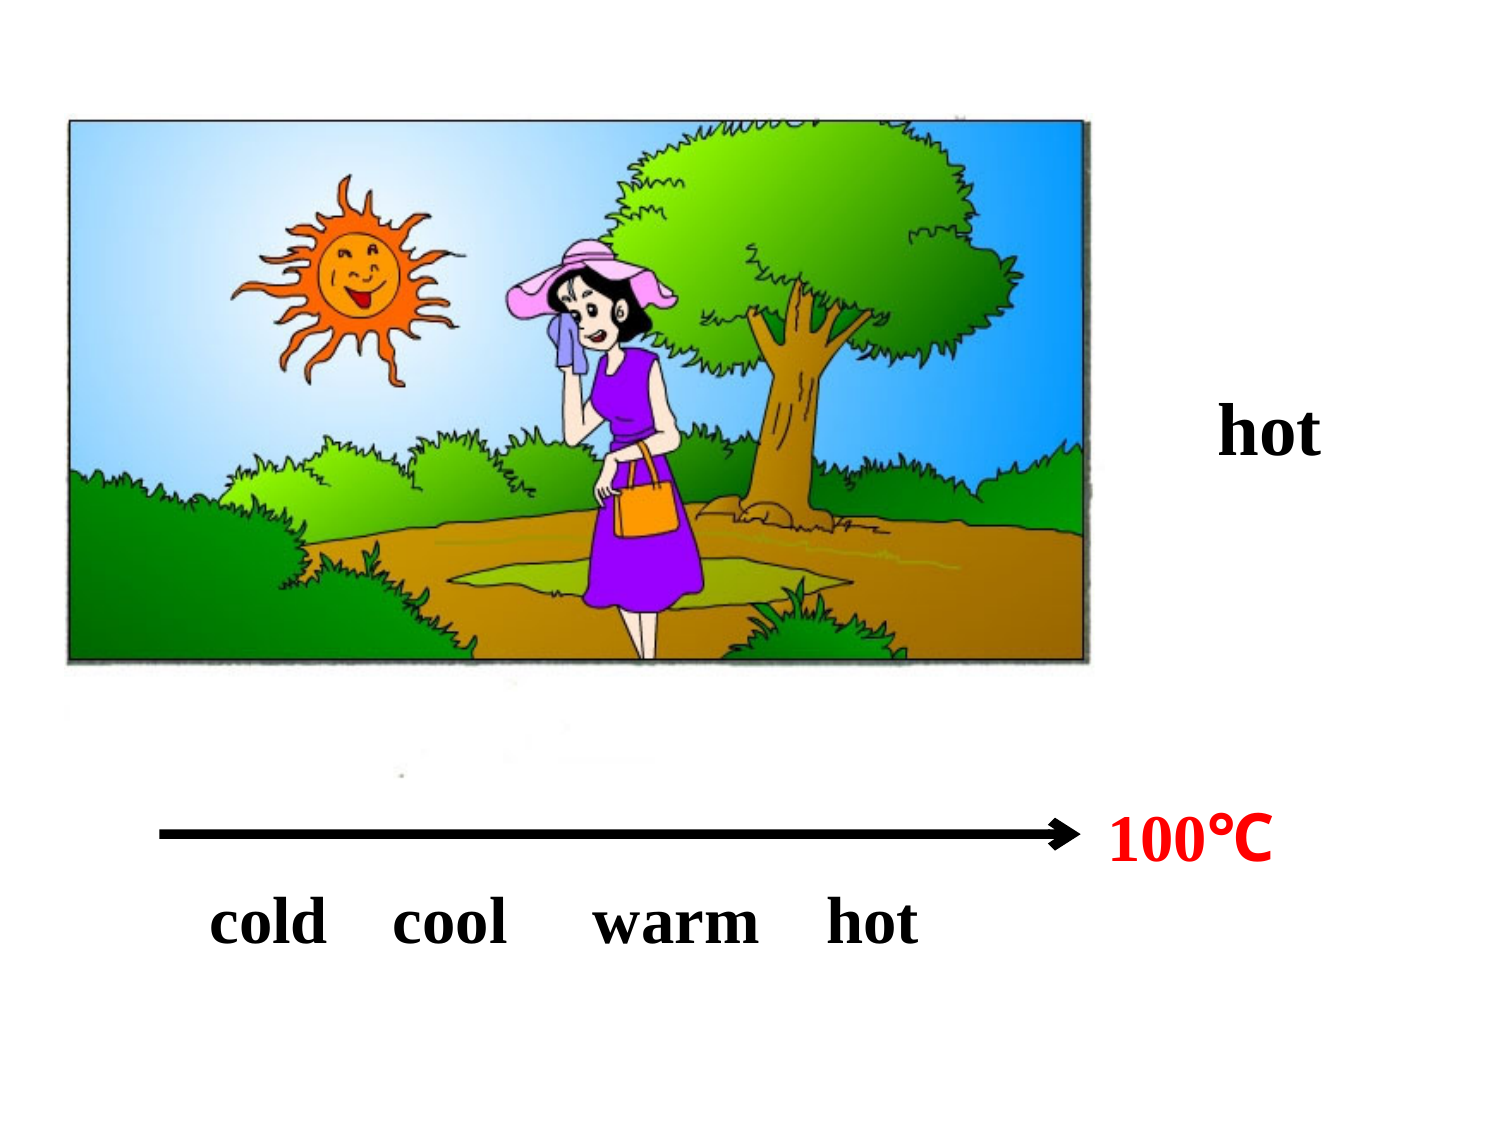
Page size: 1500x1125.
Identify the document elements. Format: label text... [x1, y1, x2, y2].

text_box [159, 826, 1081, 842]
text_box hot [1163, 373, 1376, 479]
picture [64, 113, 1105, 780]
text_box 100℃ [1092, 786, 1294, 882]
text_box cold cool warm hot [194, 869, 1010, 965]
